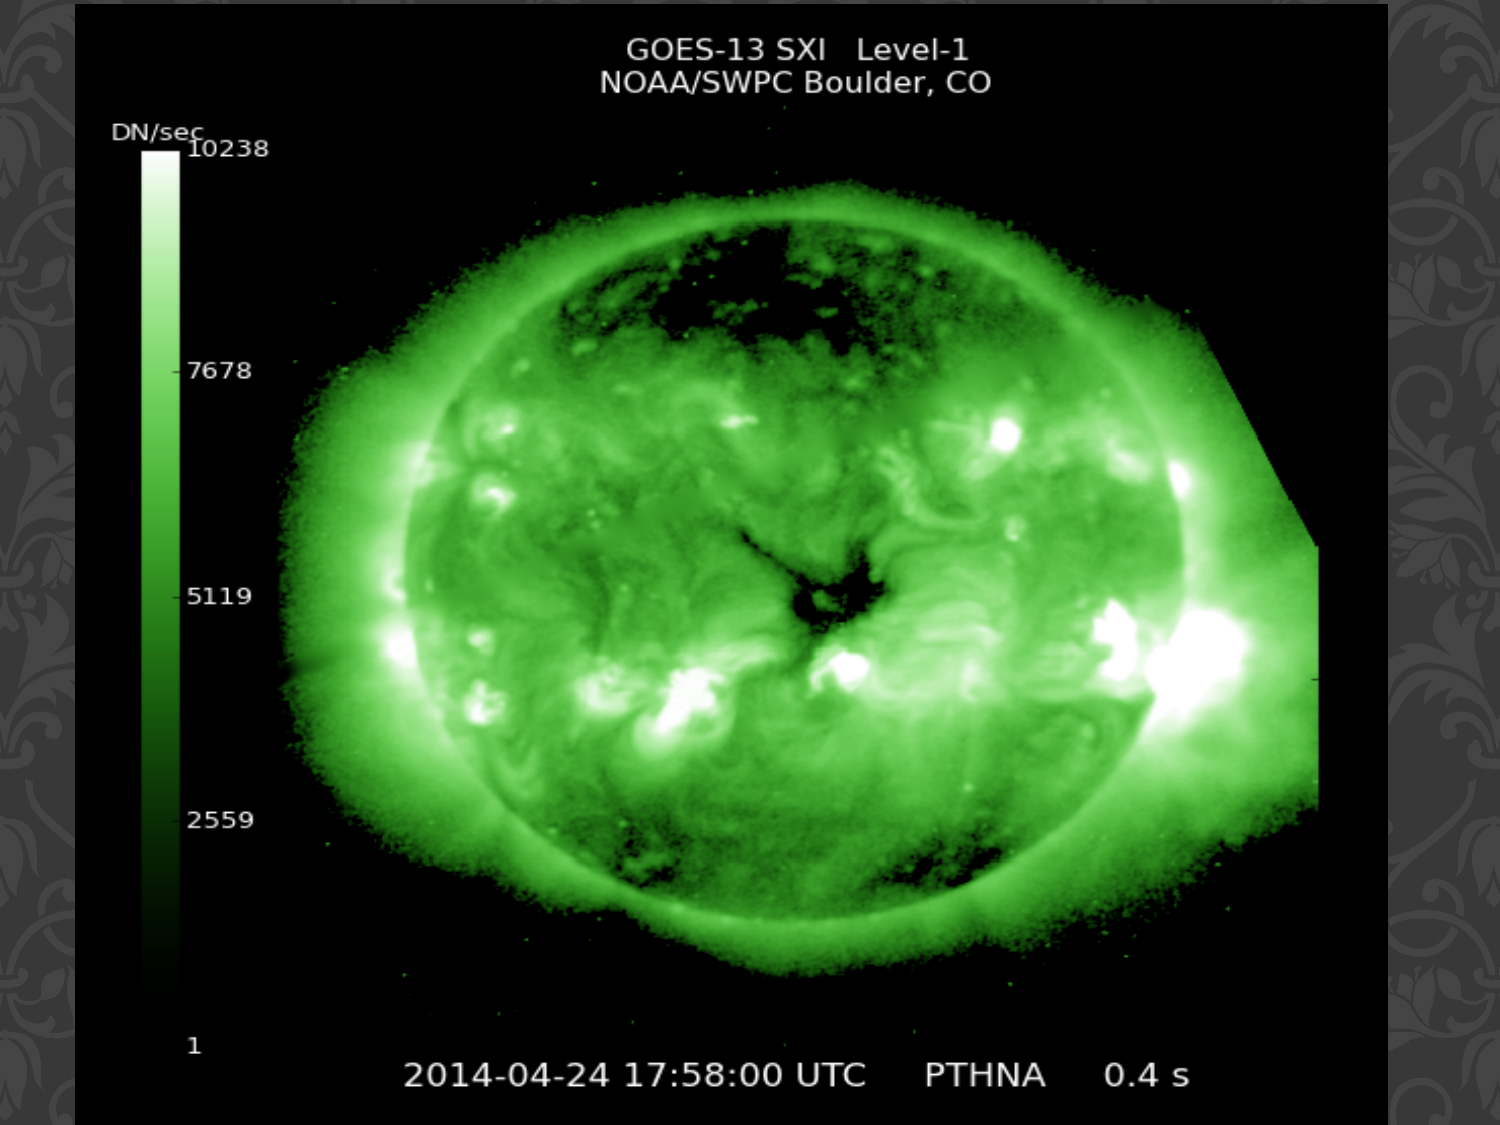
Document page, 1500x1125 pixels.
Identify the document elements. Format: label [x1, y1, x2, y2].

picture [74, 4, 1388, 1125]
